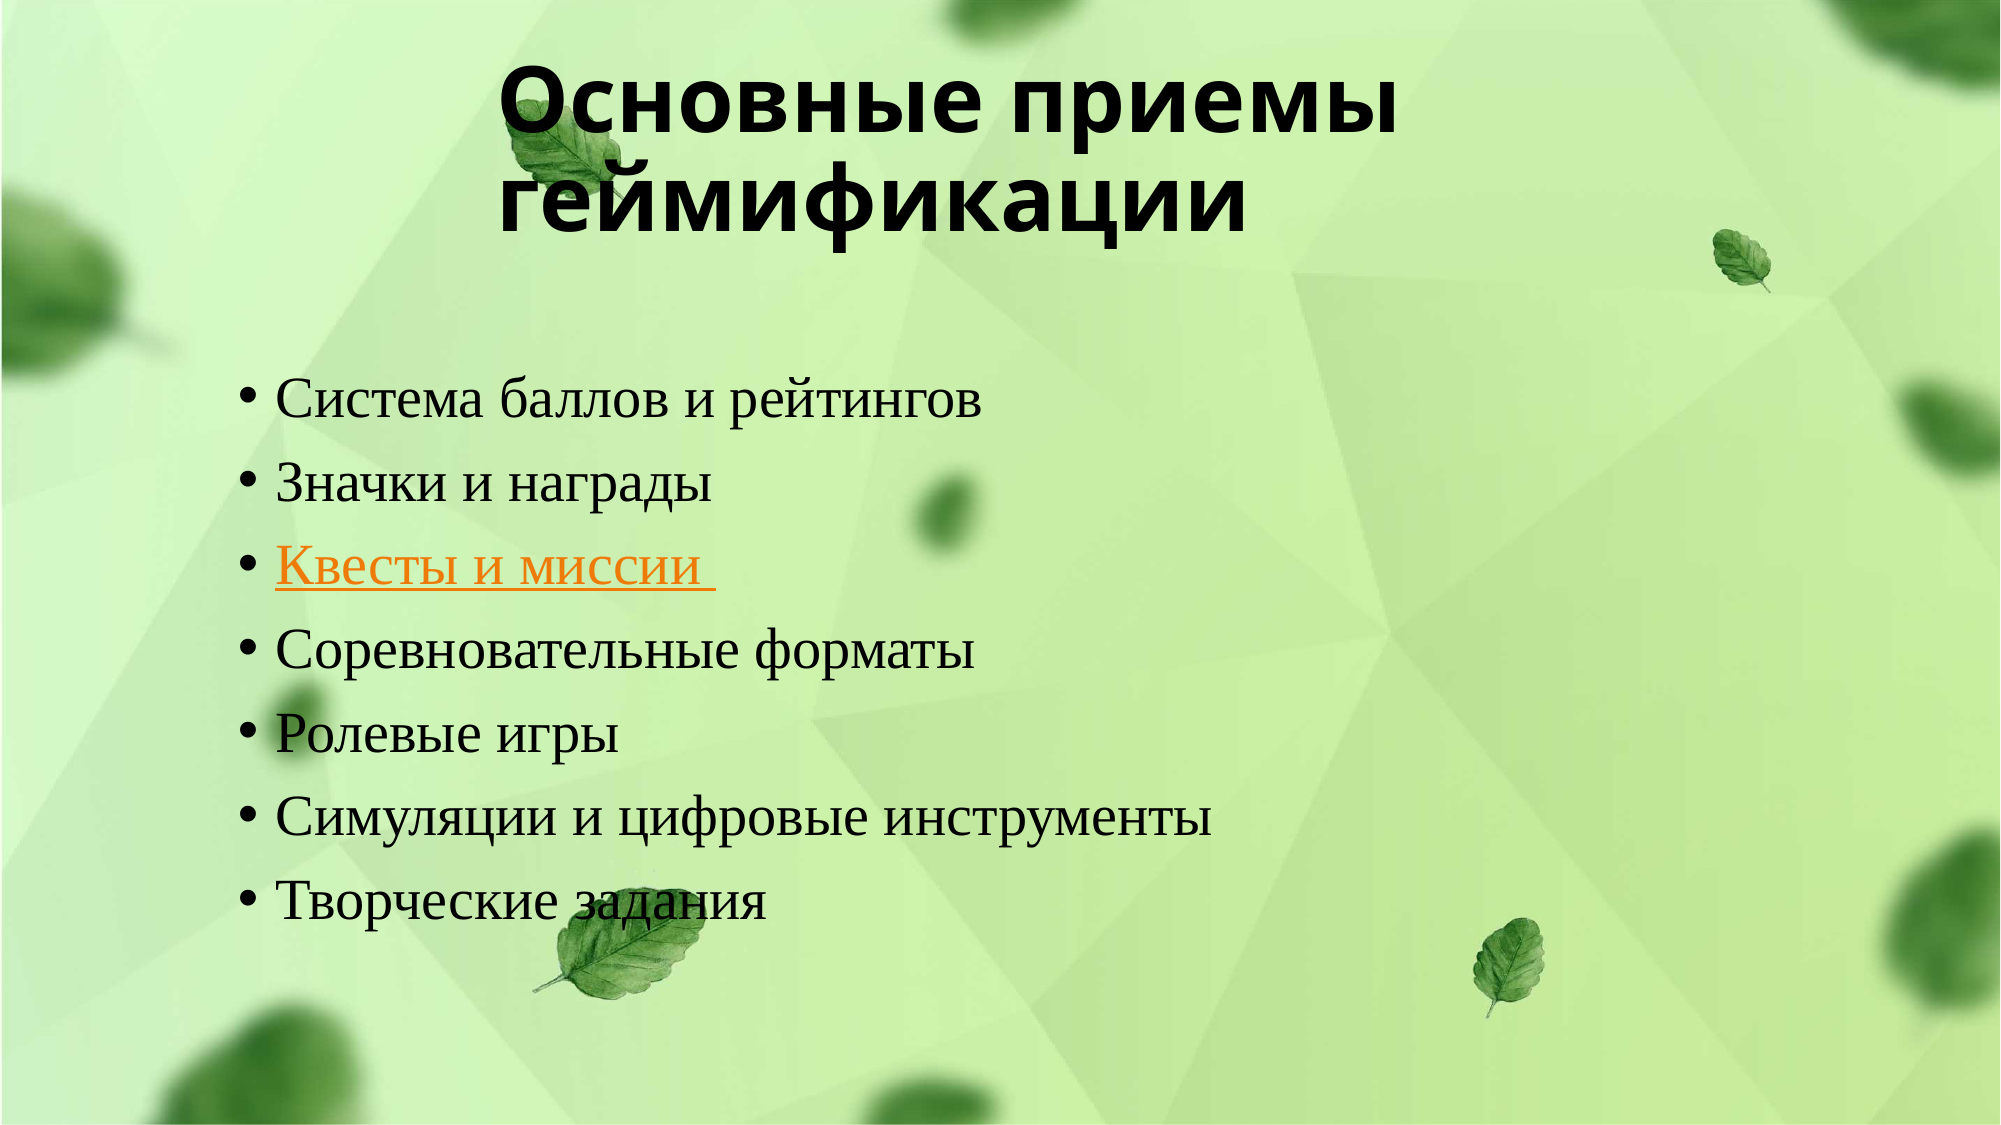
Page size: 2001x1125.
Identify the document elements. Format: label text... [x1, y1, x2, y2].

picture [0, 0, 2001, 1125]
title Основные приемы геймификации [481, 43, 1842, 262]
list Система баллов и рейтингов Значки и награды Квесты и миссии Соревновательные форматы Ролевые игры Симуляции и цифровые инструменты Творческие задания [222, 359, 1863, 941]
